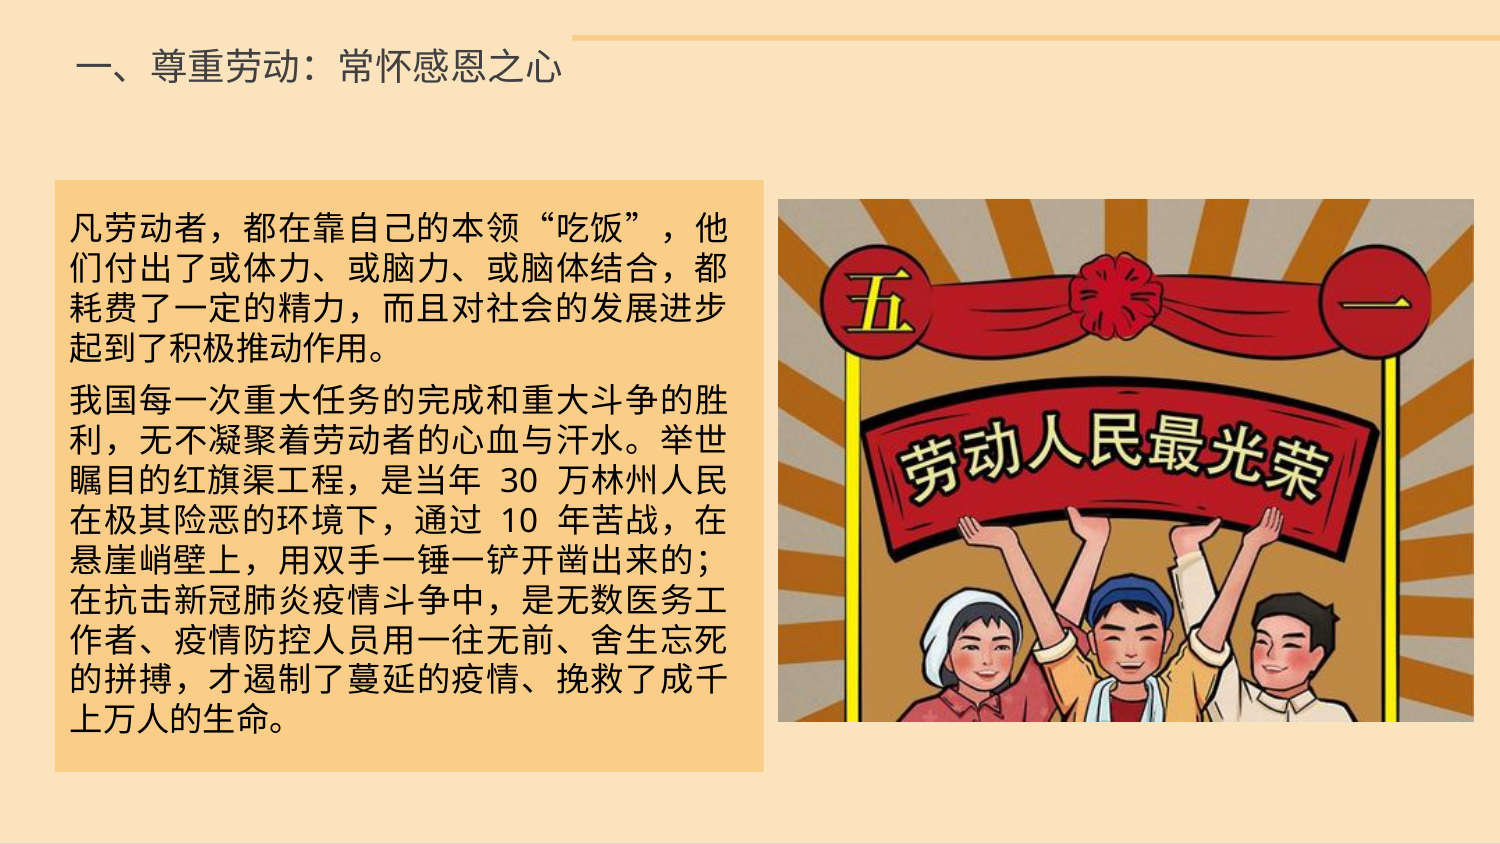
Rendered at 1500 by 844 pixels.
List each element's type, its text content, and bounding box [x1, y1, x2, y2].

text_box 凡劳动者，都在靠自己的本领“吃饭”，他们付出了或体力、或脑力、或脑体结合，都耗费了一定的精力，而且对社会的发展进步起到了积极推动作用。 我国每一次重大任务的完成和重大斗争的胜利，无不凝聚着劳动者的心血与汗水。举世瞩目的红旗渠工程，是当年 30 万林州人民在极其险恶的环境下，通过 10 年苦战，在悬崖峭壁上，用双手一锤一铲开凿出来的；在抗击新冠肺炎疫情斗争中，是无数医务工作者、疫情防控人员用一往无前、舍生忘死的拼搏，才遏制了蔓延的疫情、挽救了成千上万人的生命。 [55, 199, 743, 746]
text_box 一、尊重劳动：常怀感恩之心 [55, 35, 584, 95]
picture [0, 0, 1500, 844]
text_box [54, 179, 765, 773]
text_box [571, 34, 1500, 42]
